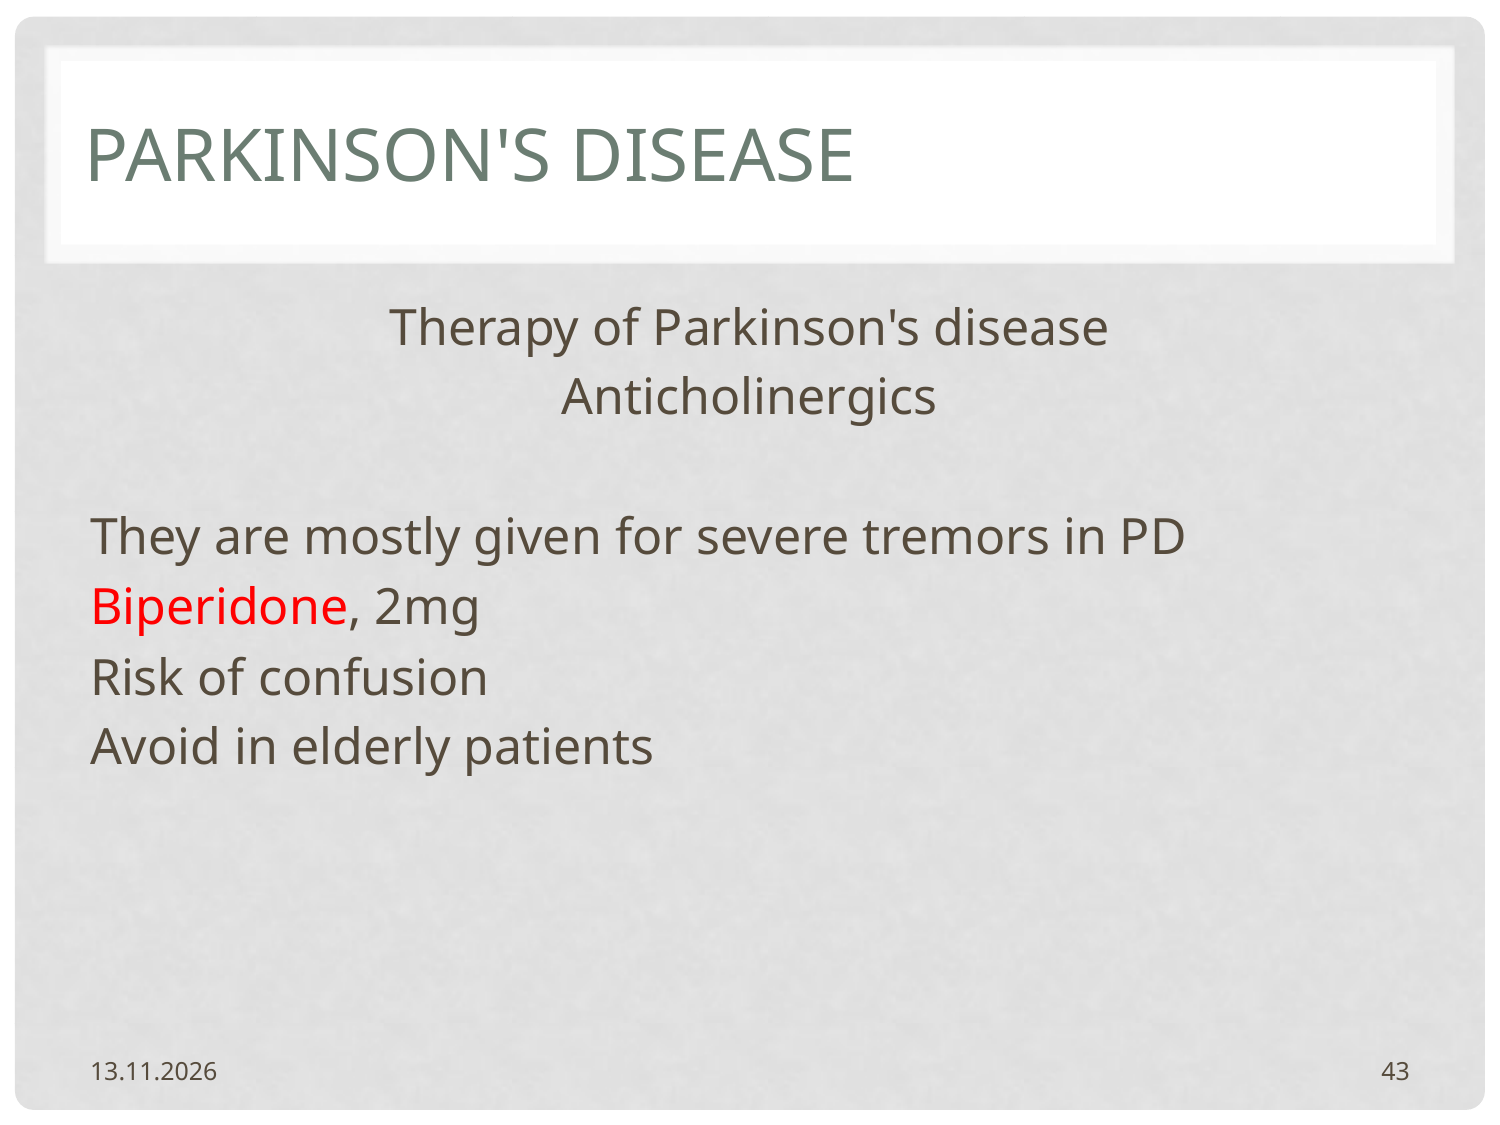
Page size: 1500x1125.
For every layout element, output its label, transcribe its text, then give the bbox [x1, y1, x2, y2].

title PARKINSON'S DISEASE [69, 66, 1425, 238]
slide_number 43 [1074, 1042, 1425, 1103]
list Therapy of Parkinson's disease Anticholinergics They are mostly given for severe tremors in PD Biperidone, 2mg Risk of confusion Avoid in elderly patients [75, 287, 1425, 1005]
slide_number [75, 1042, 425, 1103]
